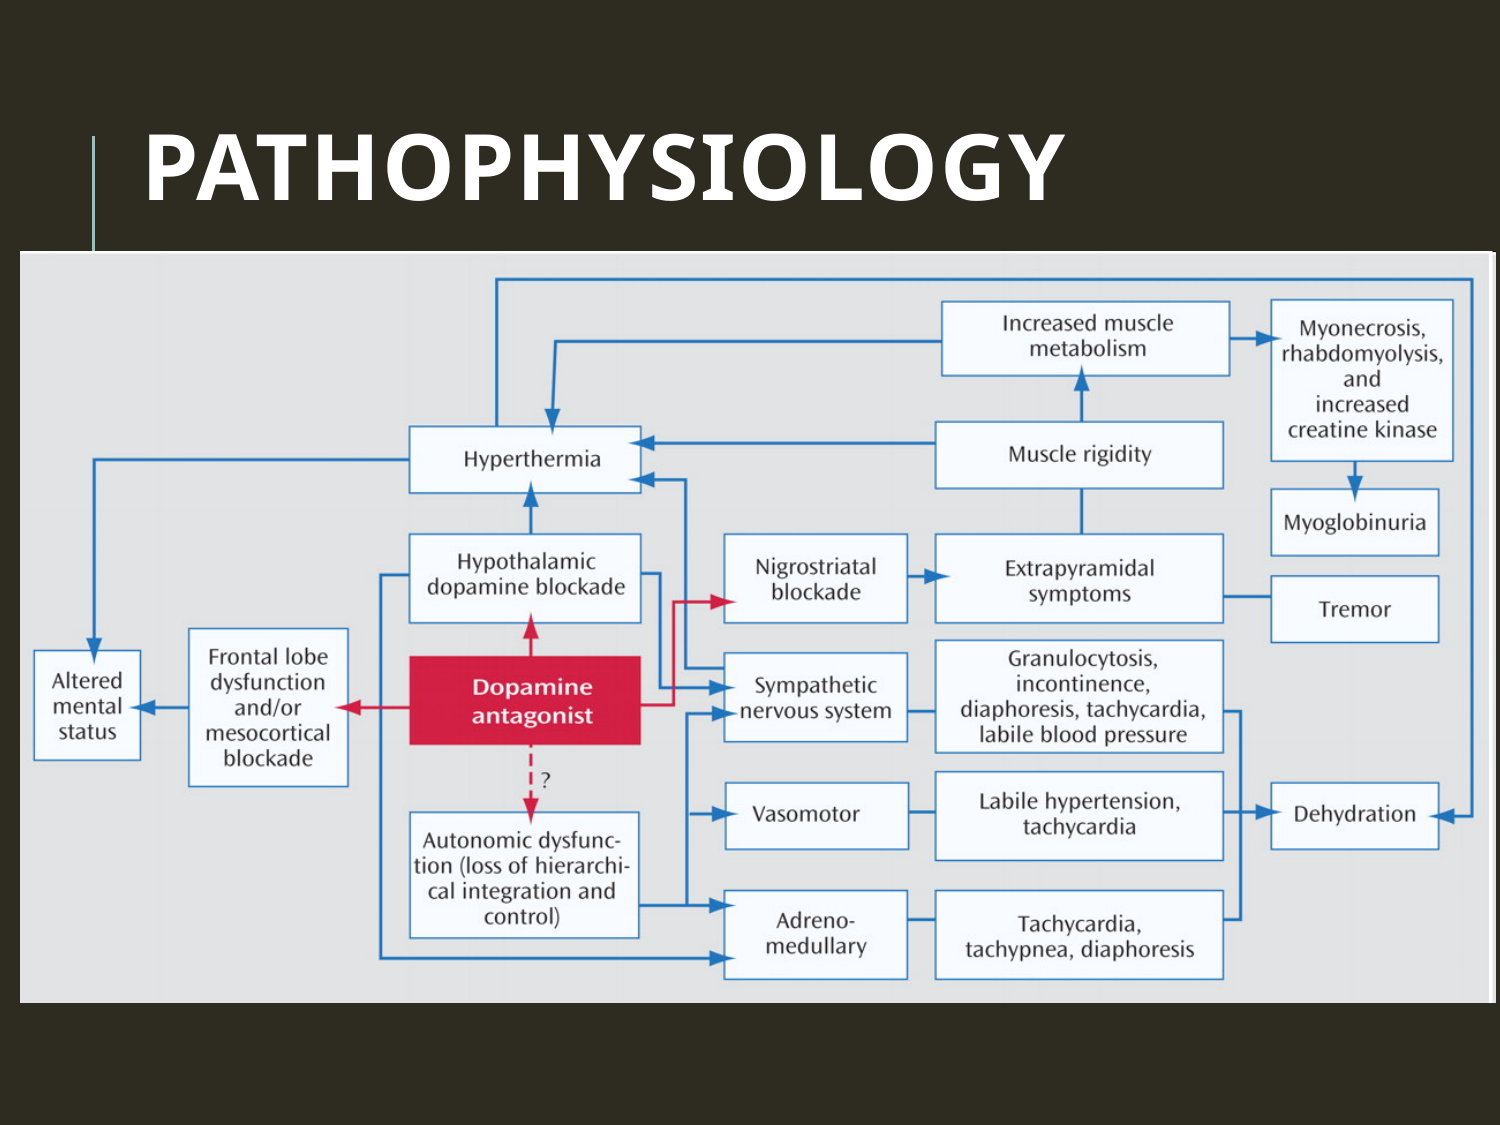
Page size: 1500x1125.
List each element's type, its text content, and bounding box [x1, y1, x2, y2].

title Pathophysiology [126, 96, 1322, 246]
picture [20, 251, 1496, 1004]
